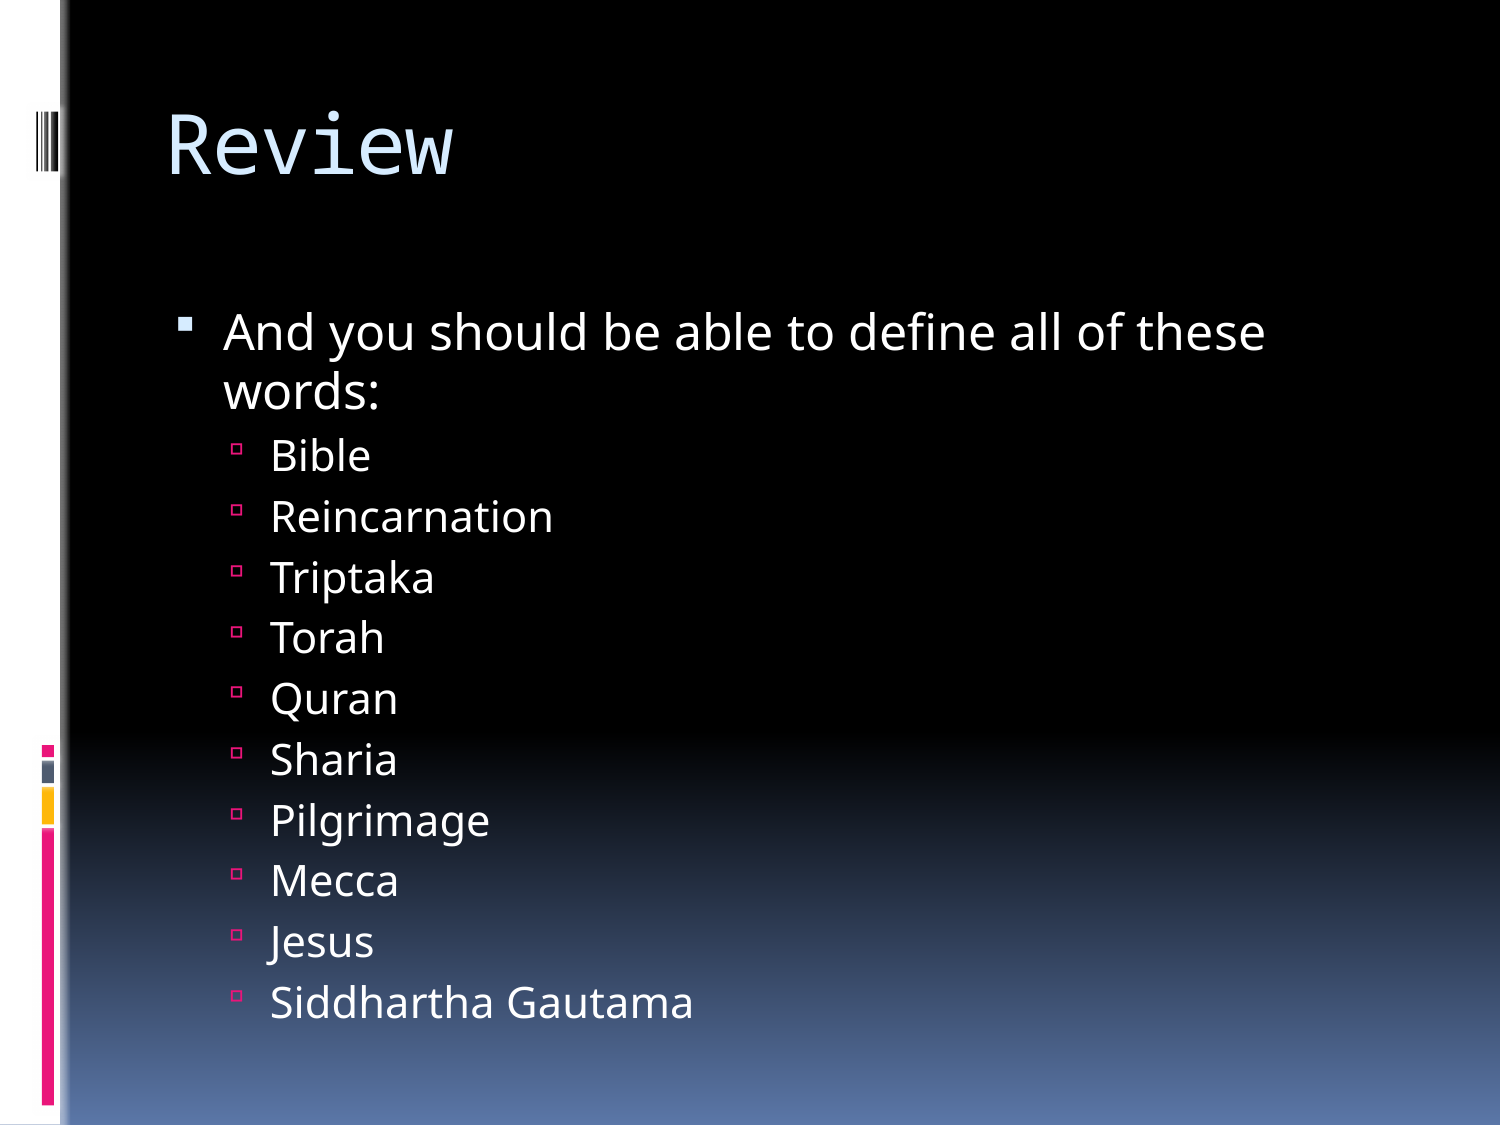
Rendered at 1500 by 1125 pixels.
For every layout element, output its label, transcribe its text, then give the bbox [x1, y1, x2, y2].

title Review [150, 83, 1425, 234]
list And you should be able to define all of these words: Bible Reincarnation Triptaka Torah Quran Sharia Pilgrimage Mecca Jesus Siddhartha Gautama [150, 292, 1425, 1043]
